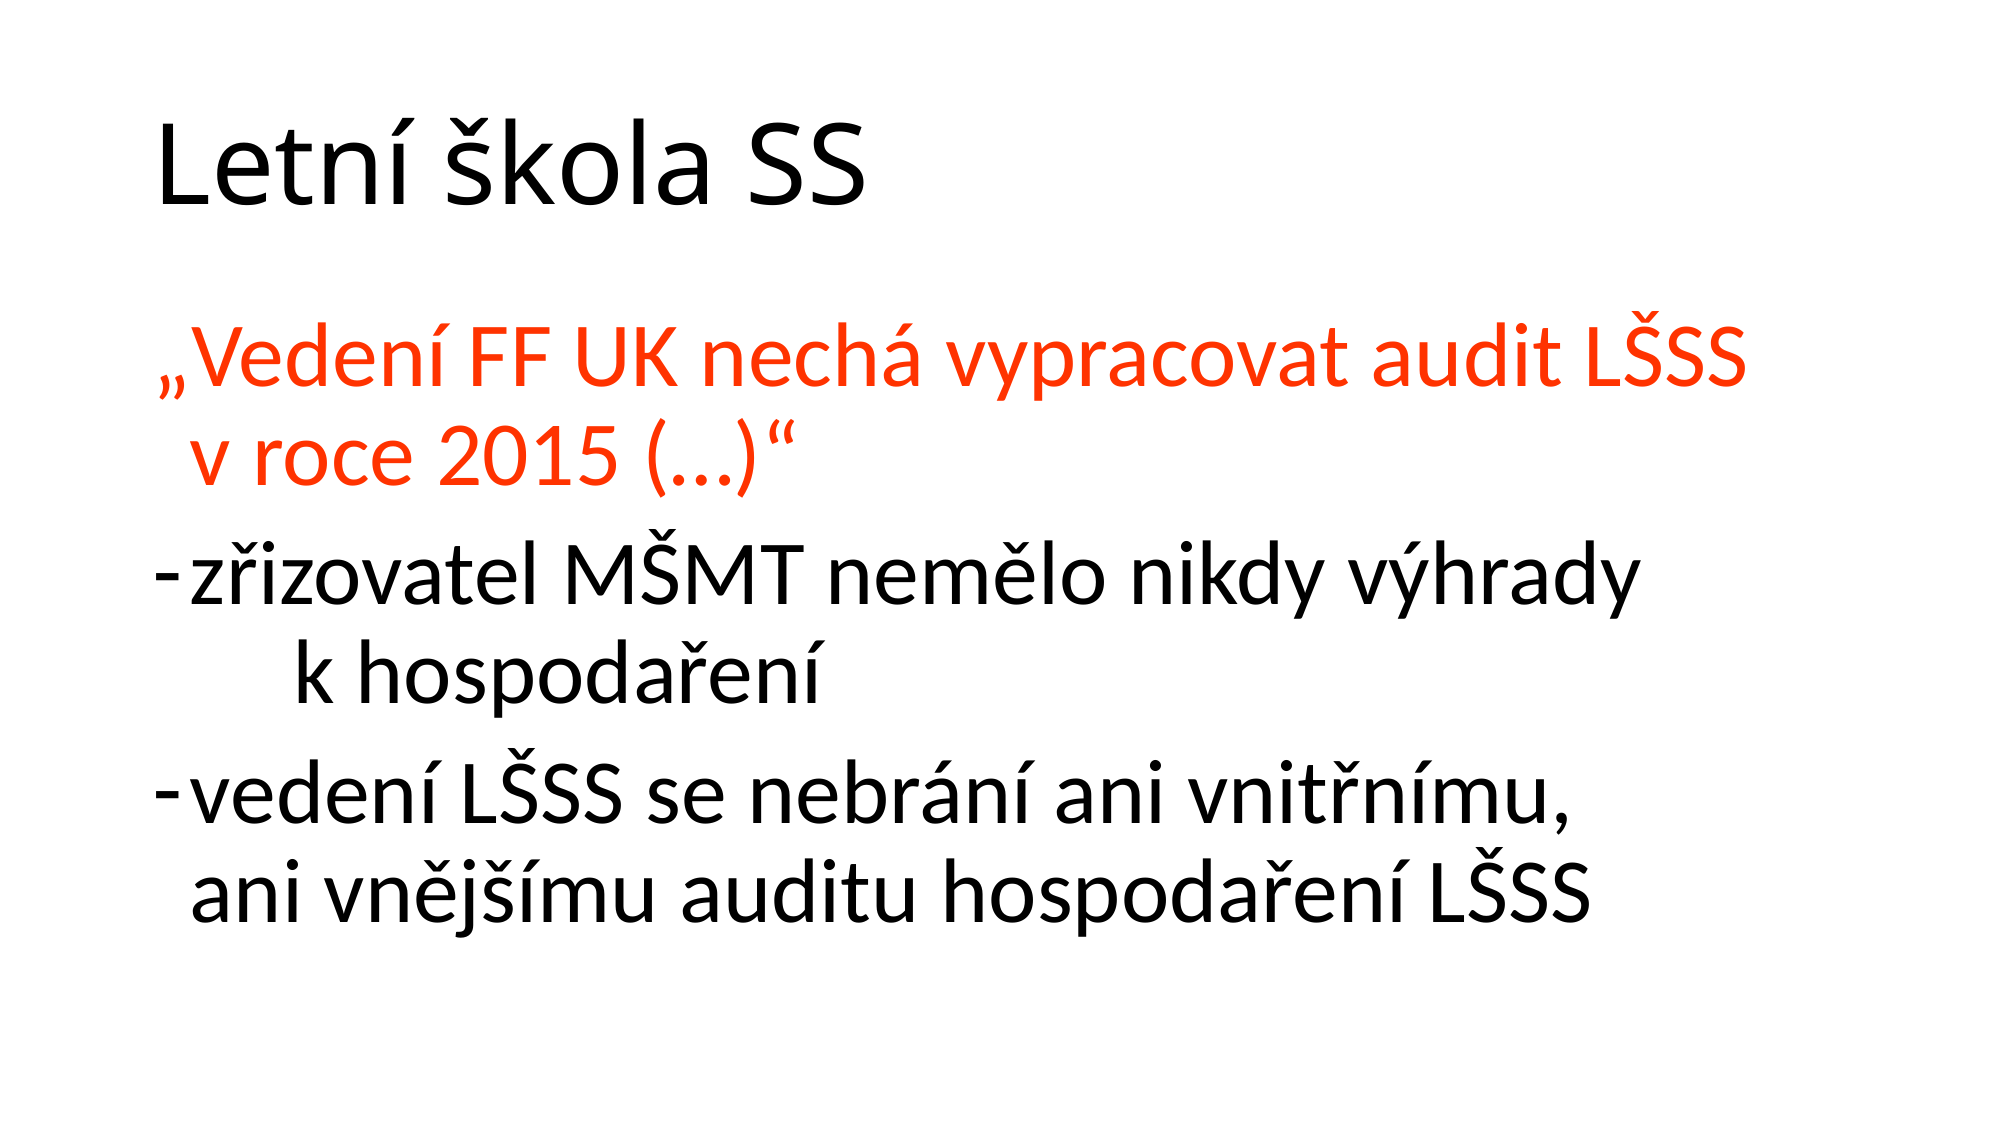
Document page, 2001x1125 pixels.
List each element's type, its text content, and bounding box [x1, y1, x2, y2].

title Letní škola SS [137, 59, 1863, 278]
list „Vedení FF UK nechá vypracovat audit LŠSS v roce 2015 (…)“ zřizovatel MŠMT nemělo nikdy výhrady k hospodaření vedení LŠSS se nebrání ani vnitřnímu, ani vnějšímu auditu hospodaření LŠSS [137, 299, 1863, 1014]
